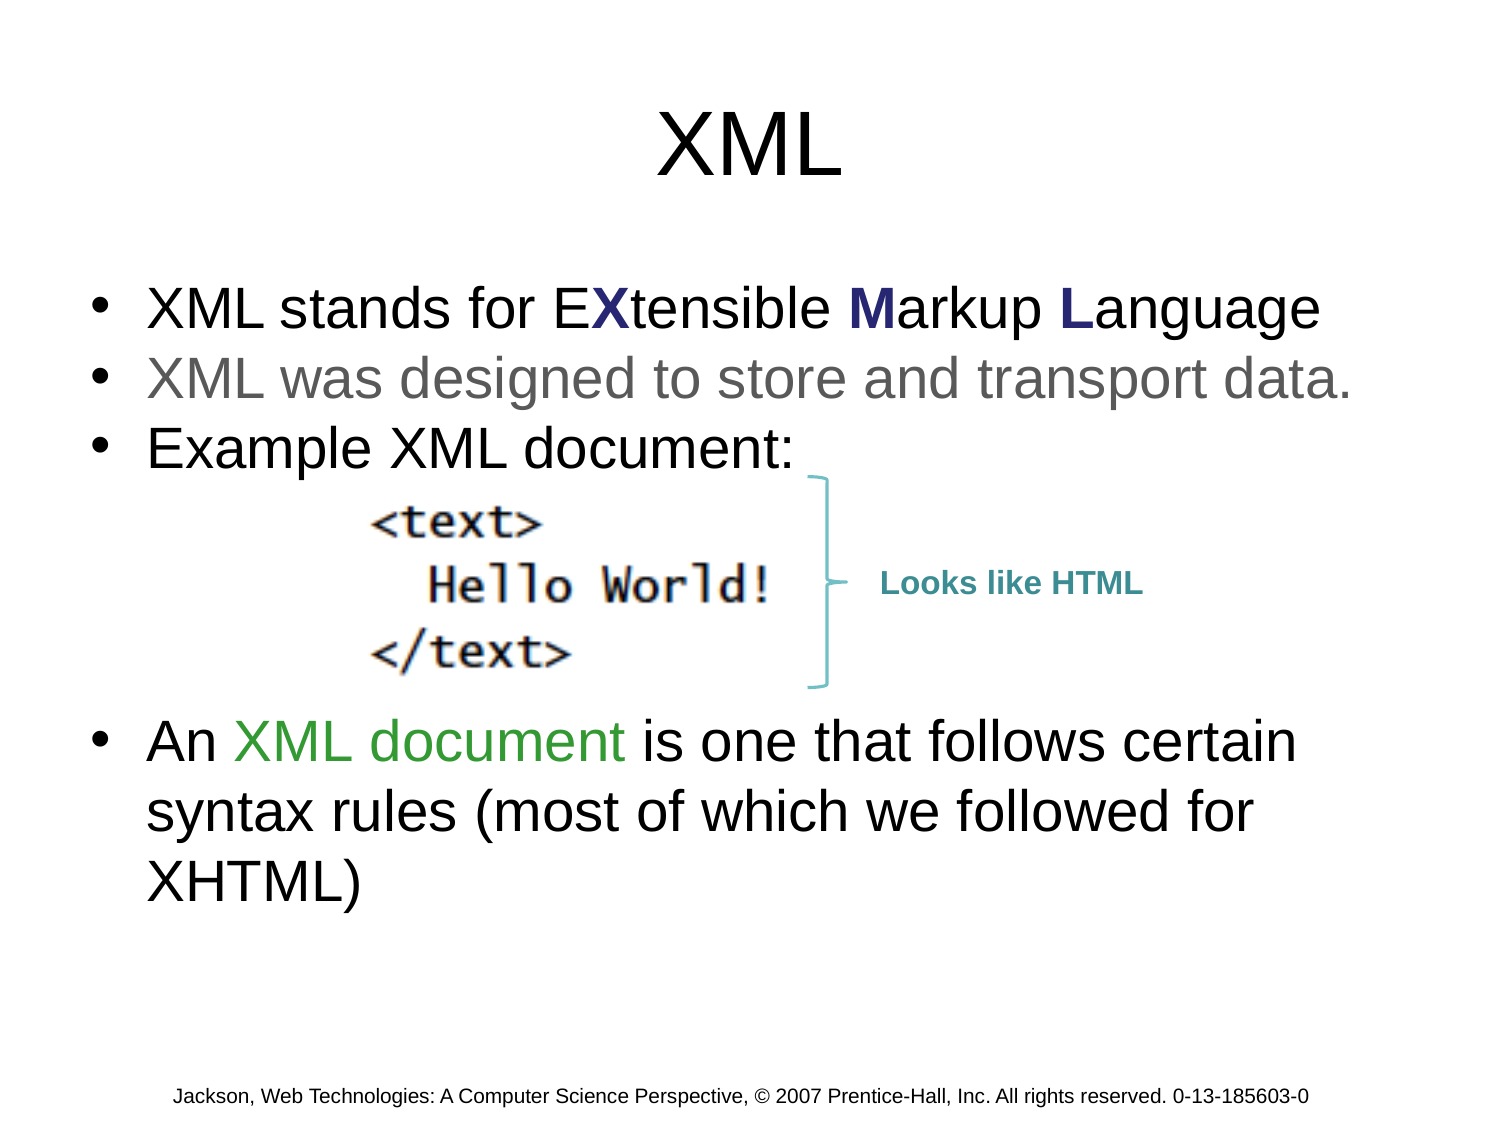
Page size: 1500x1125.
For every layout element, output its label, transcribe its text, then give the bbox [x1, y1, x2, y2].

list XML stands for EXtensible Markup Language XML was designed to store and transport data. Example XML document: An XML document is one that follows certain syntax rules (most of which we followed for XHTML) [75, 262, 1425, 1005]
picture [347, 479, 790, 688]
text_box [807, 475, 848, 689]
title XML [75, 45, 1425, 233]
text_box Looks like HTML [865, 554, 1205, 609]
footer Jackson, Web Technologies: A Computer Science Perspective, © 2007 Prentice-Hall, Inc. All rights reserved. 0-13-185603-0 [75, 1074, 1413, 1103]
